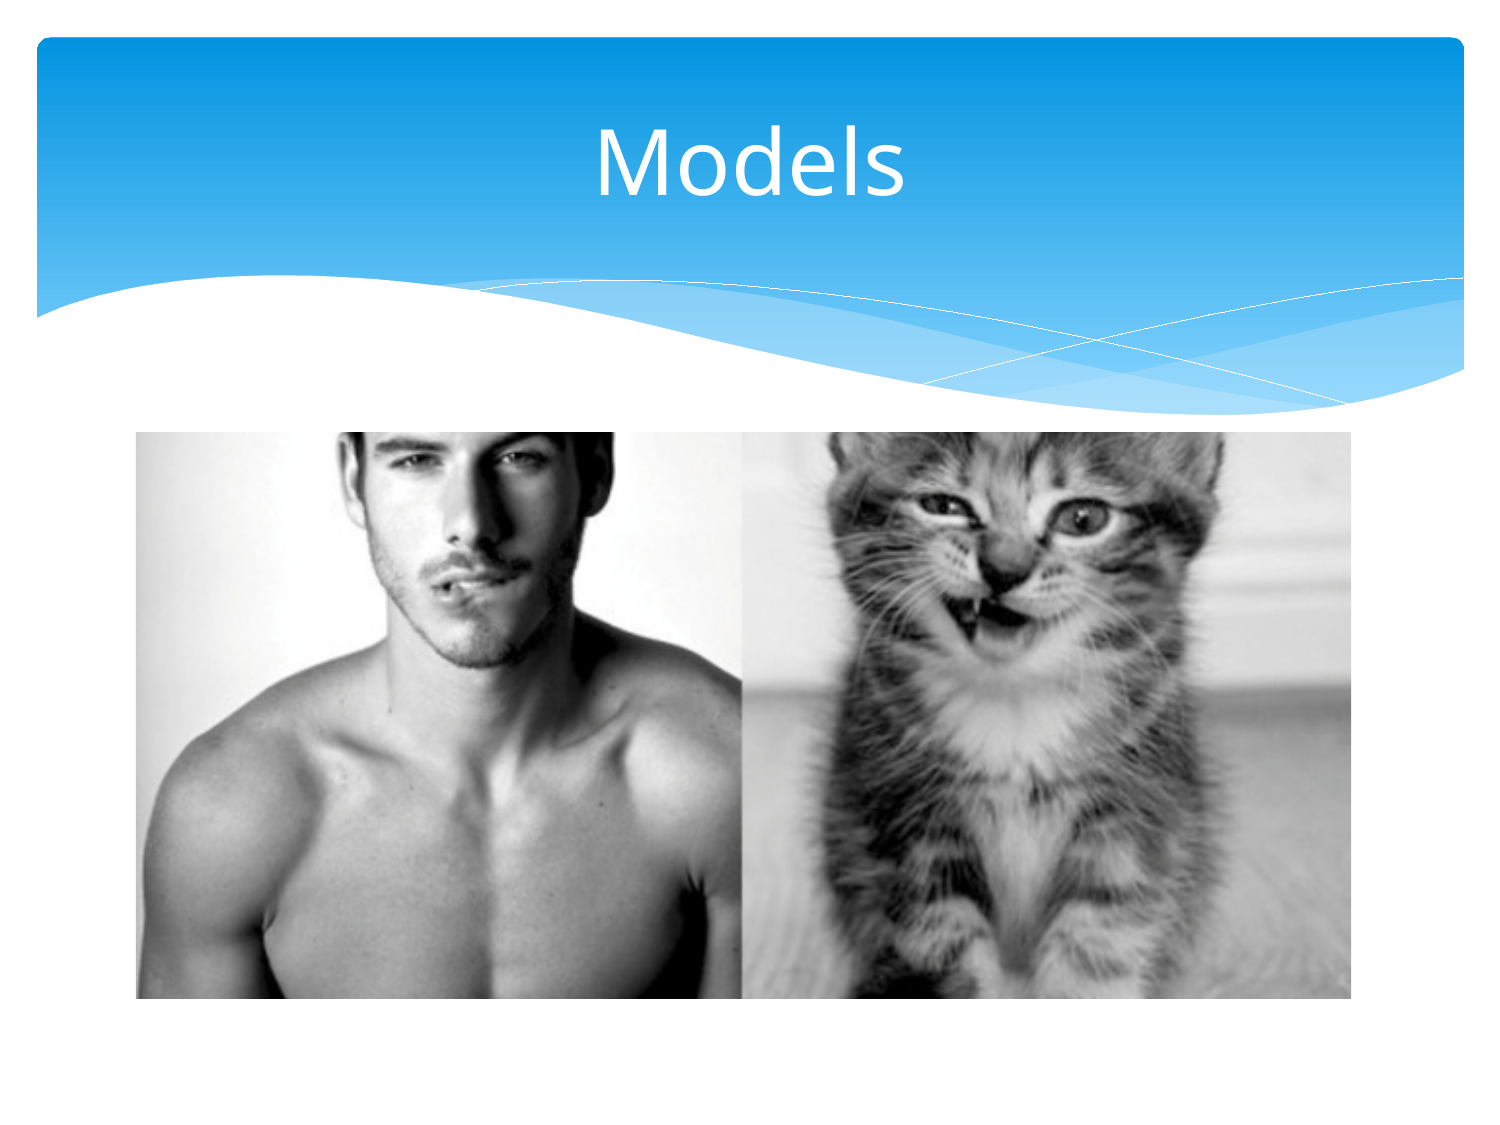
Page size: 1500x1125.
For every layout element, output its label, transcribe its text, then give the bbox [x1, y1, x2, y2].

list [135, 432, 1352, 999]
title Models [75, 55, 1425, 261]
